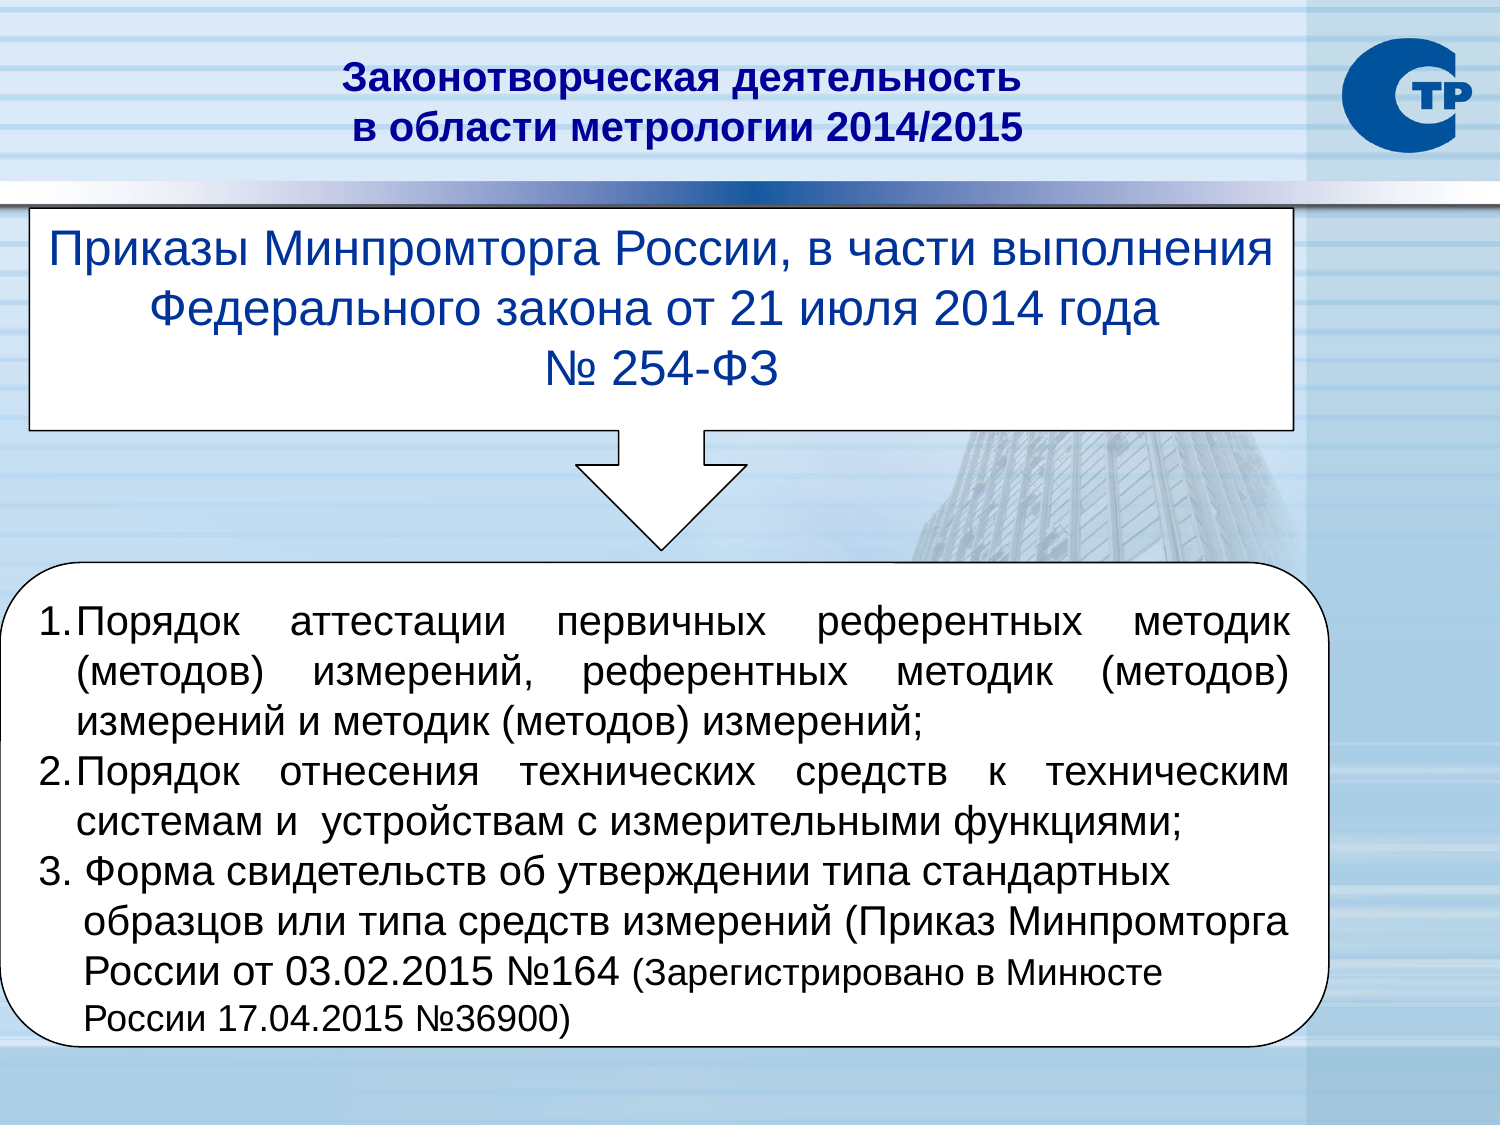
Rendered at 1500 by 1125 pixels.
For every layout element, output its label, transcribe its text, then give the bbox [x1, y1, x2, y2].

text_box Порядок аттестации первичных референтных методик (методов) измерений, референтных методик (методов) измерений и методик (методов) измерений; Порядок отнесения технических средств к техническим системам и устройствам с измерительными функциями; 3. Форма свидетельств об утверждении типа стандартных образцов или типа средств измерений (Приказ Минпромторга России от 03.02.2015 №164 (Зарегистрировано в Минюсте России 17.04.2015 №36900) [0, 562, 1329, 1047]
text_box Законотворческая деятельность в области метрологии 2014/2015 [22, 23, 1353, 177]
text_box Приказы Минпромторга России, в части выполнения Федерального закона от 21 июля 2014 года № 254-ФЗ [29, 208, 1294, 551]
picture [0, 0, 1500, 1125]
